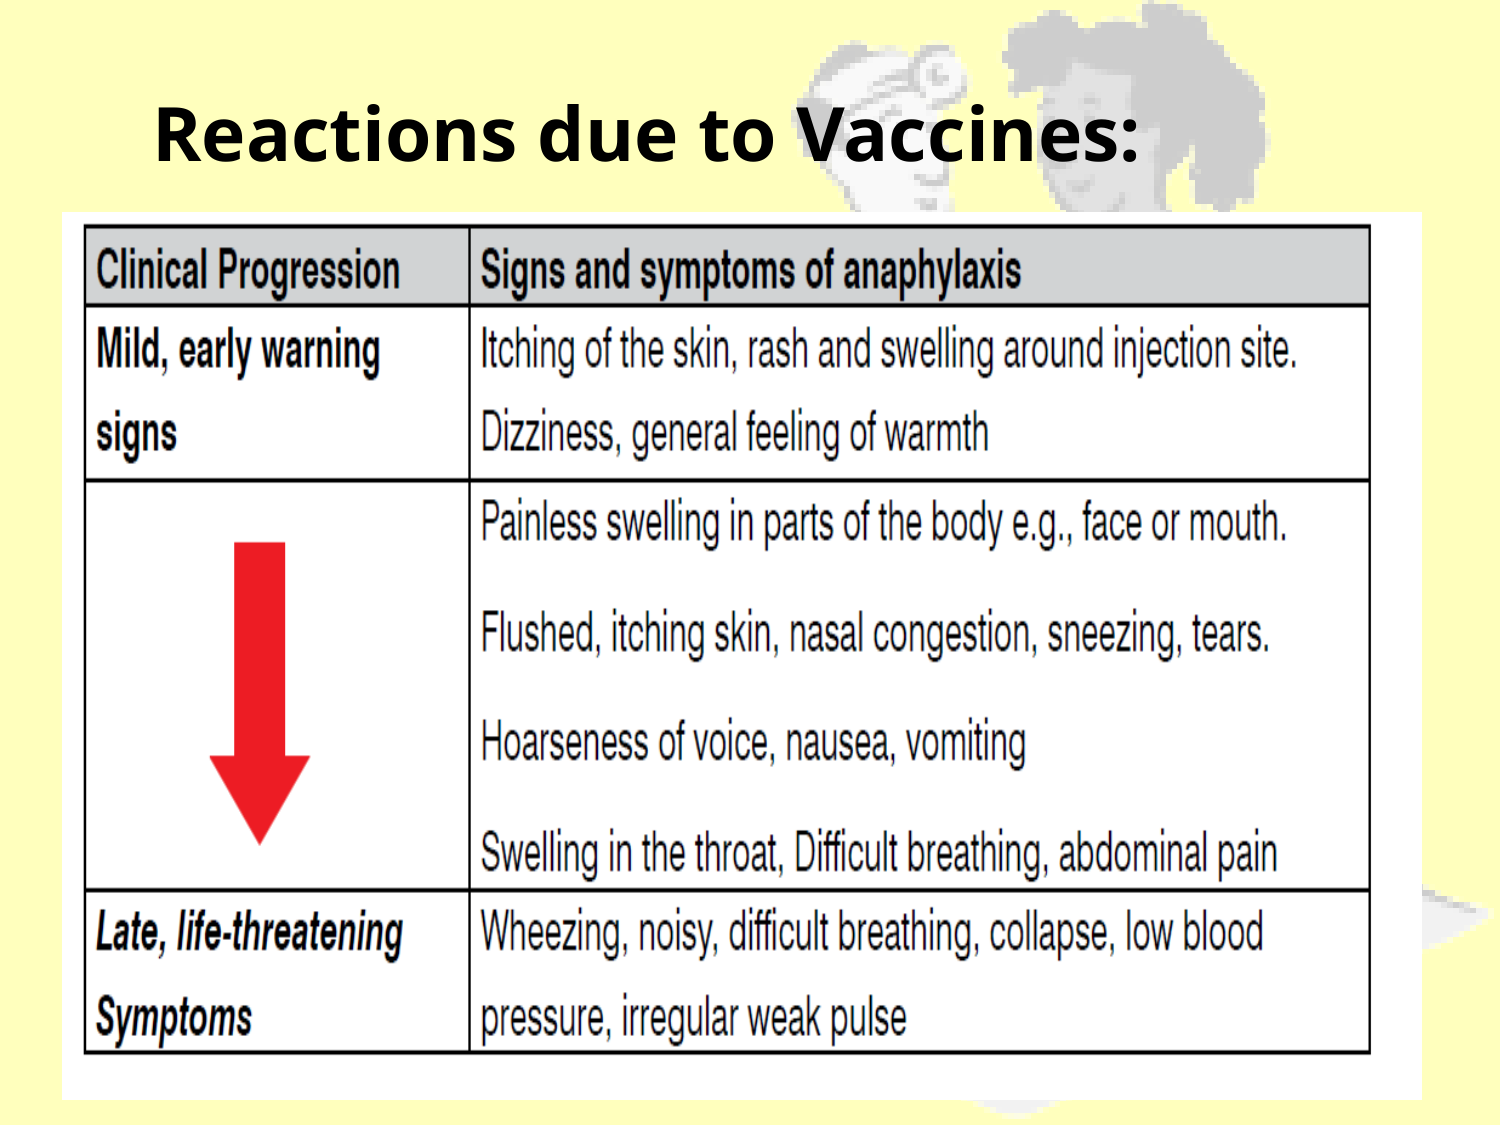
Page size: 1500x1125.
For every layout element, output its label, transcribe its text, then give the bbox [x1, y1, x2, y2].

title Reactions due to Vaccines: [137, 62, 1388, 201]
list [62, 212, 1422, 1101]
